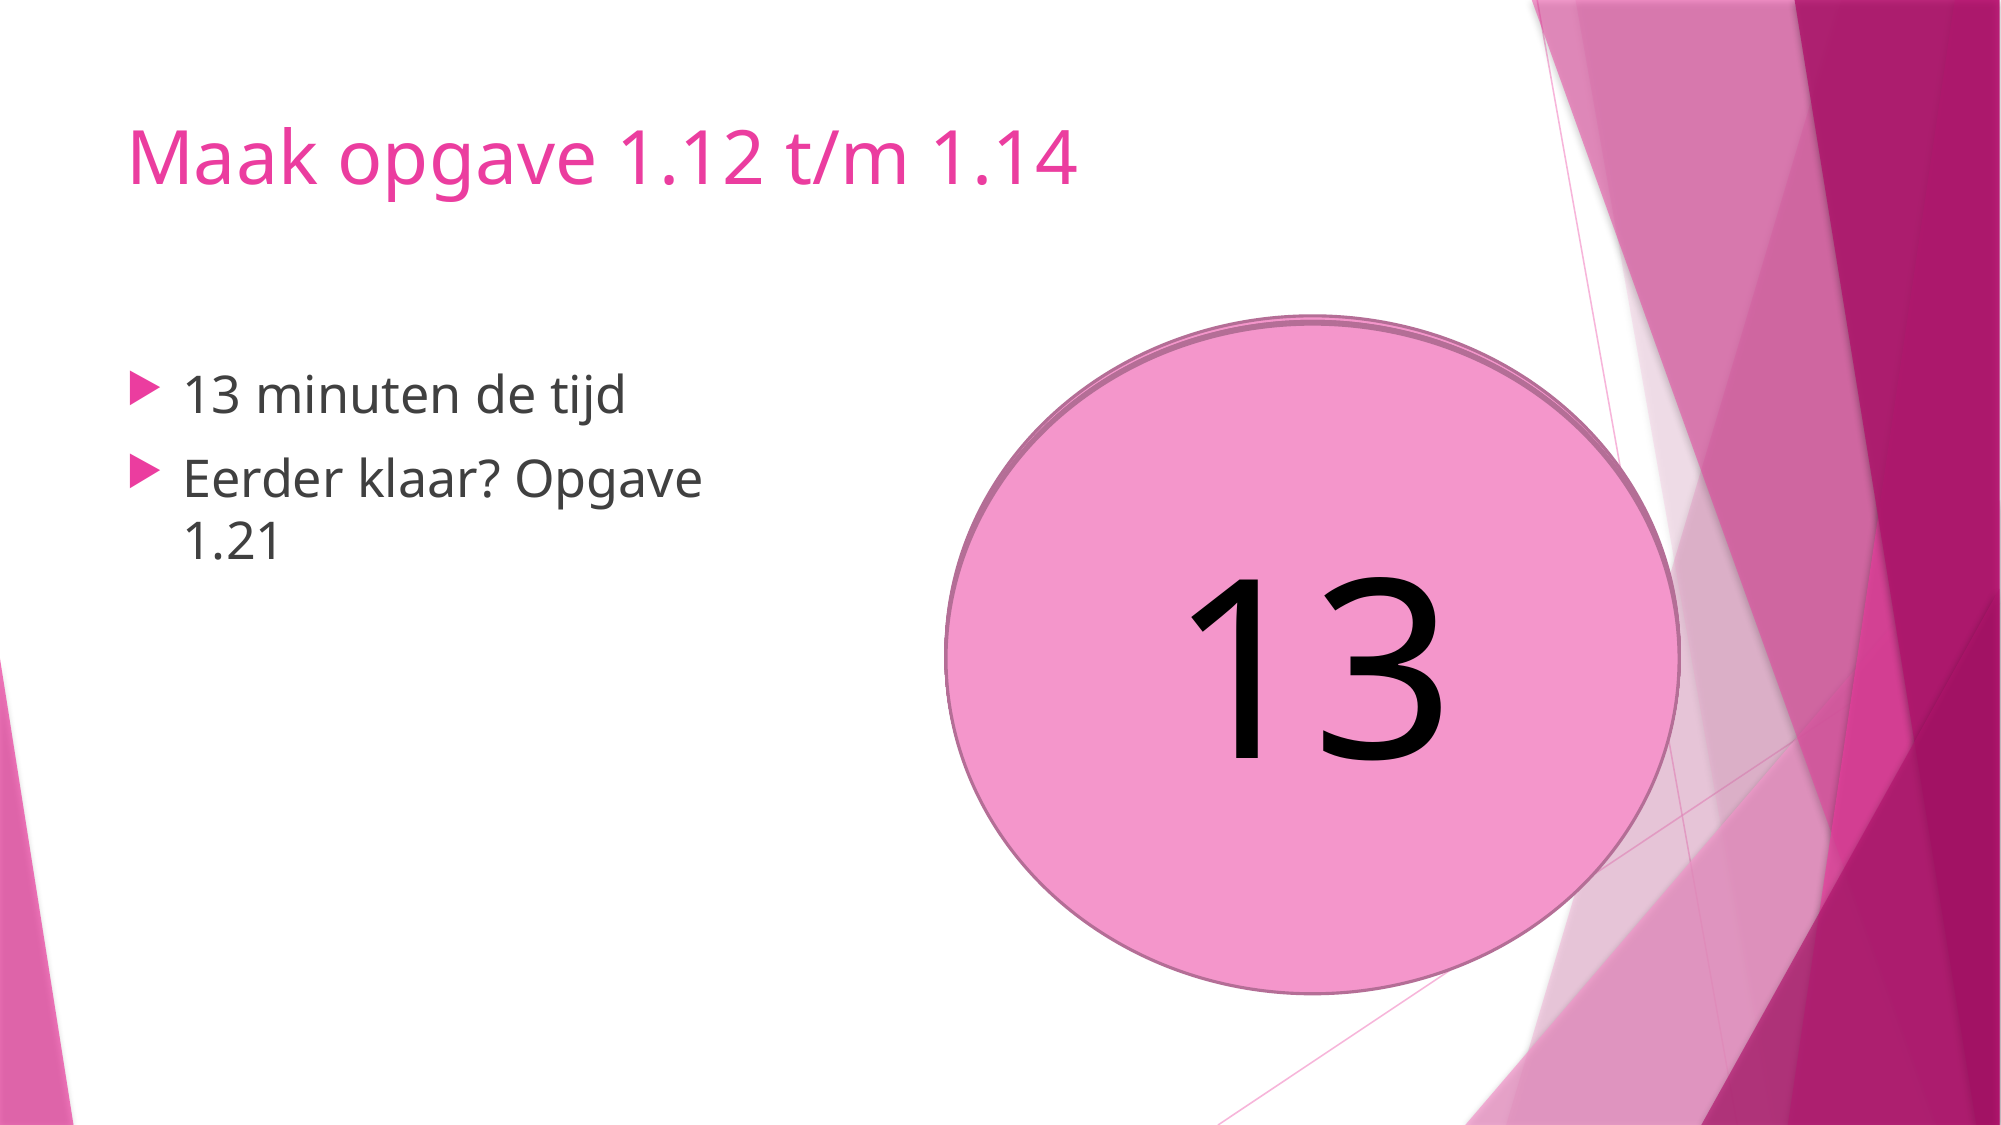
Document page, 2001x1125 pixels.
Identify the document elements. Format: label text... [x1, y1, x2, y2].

list 13 minuten de tijd Eerder klaar? Opgave 1.21 [111, 354, 774, 992]
text_box 13 [944, 322, 1681, 996]
title Maak opgave 1.12 t/m 1.14 [111, 101, 1522, 319]
text_box 12 [957, 319, 1664, 568]
text_box 10 [948, 314, 1677, 603]
